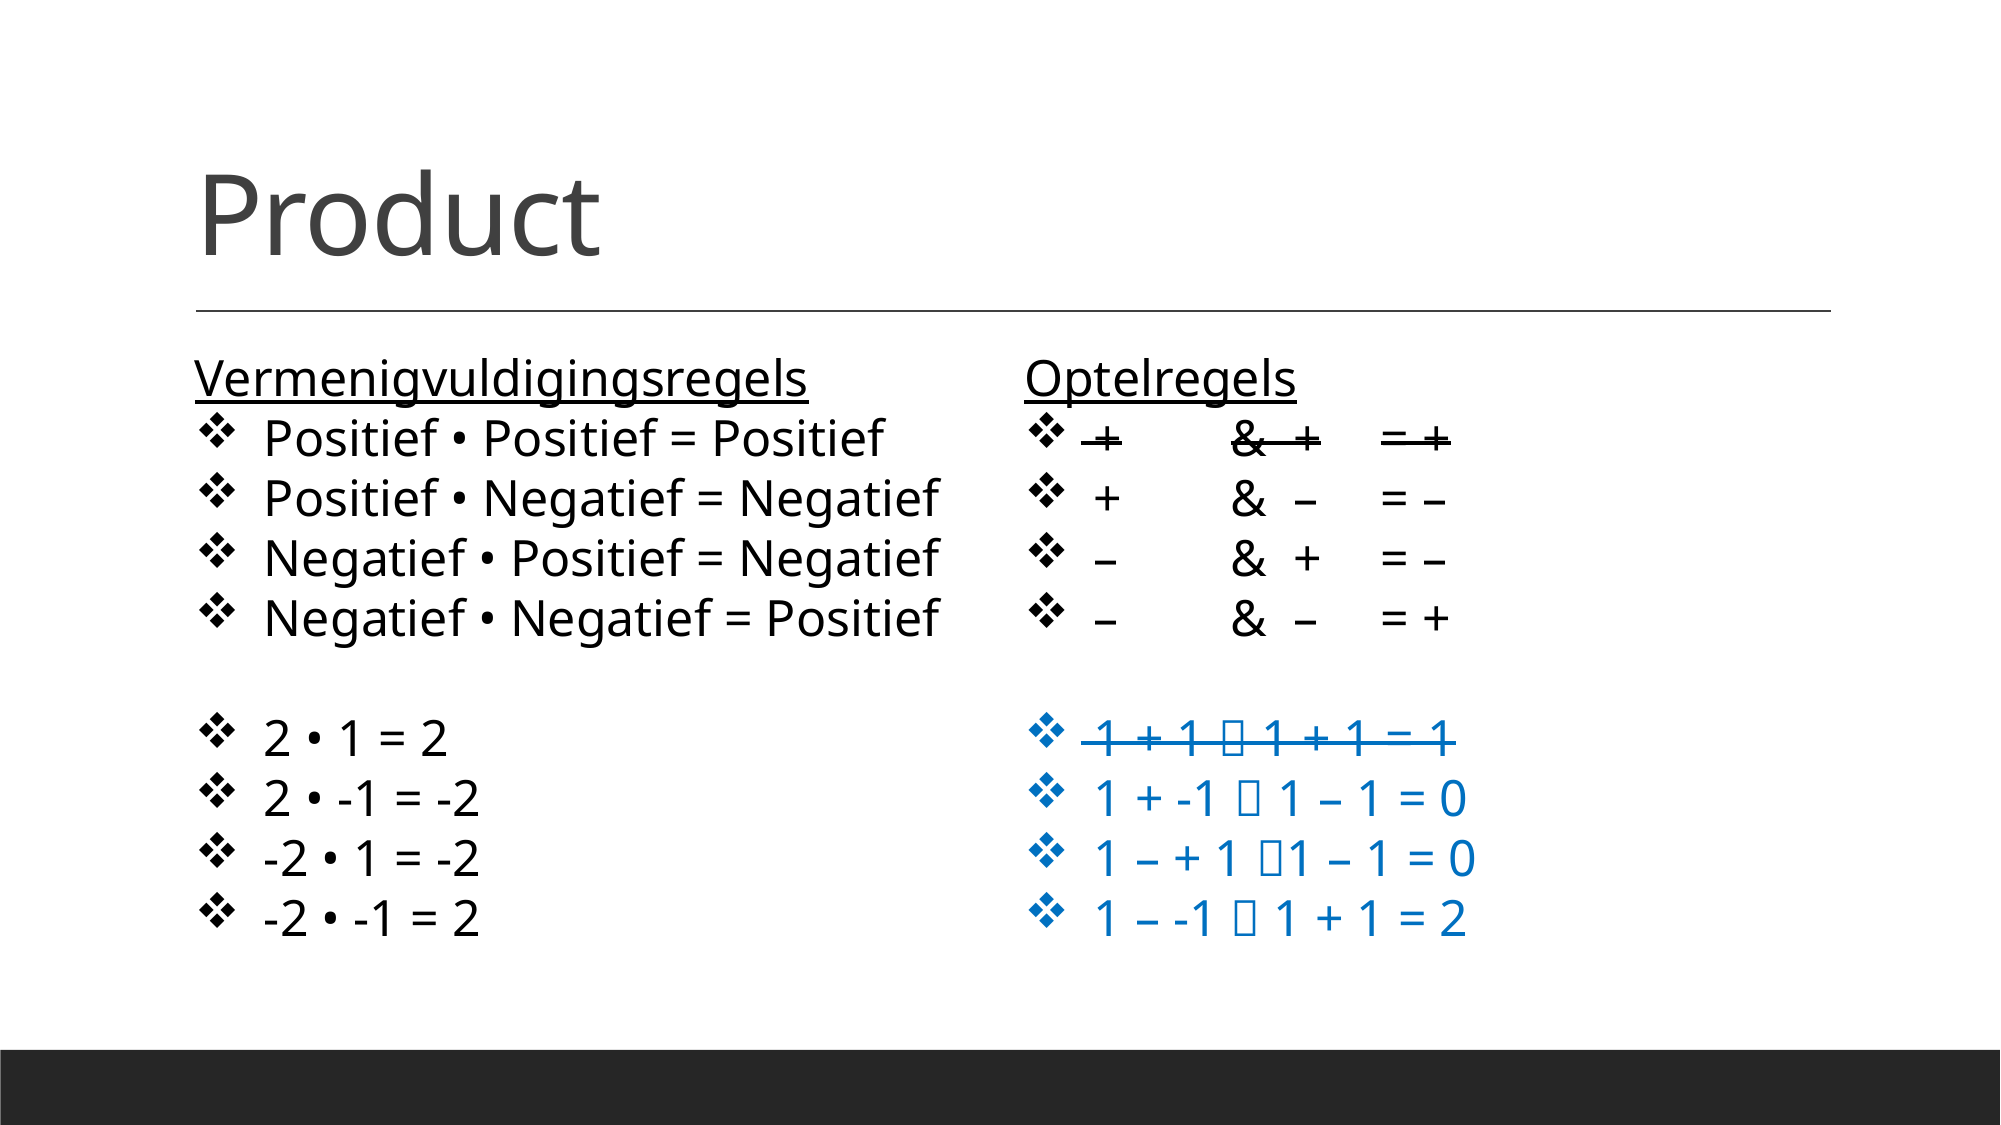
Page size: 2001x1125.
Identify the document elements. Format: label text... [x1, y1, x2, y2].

text_box Vermenigvuldigingsregels Positief • Positief = Positief Positief • Negatief = Negatief Negatief • Positief = Negatief Negatief • Negatief = Positief 2 • 1 = 2 2 • -1 = -2 -2 • 1 = -2 -2 • -1 = 2 [179, 339, 992, 999]
text_box Optelregels + & + = + + & – = – – & + = – – & – = + 1 + 1  1 + 1 = 1 1 + -1  1 – 1 = 0 1 – + 1 1 – 1 = 0 1 – -1  1 + 1 = 2 [1009, 339, 1889, 999]
title Product [180, 47, 1830, 285]
